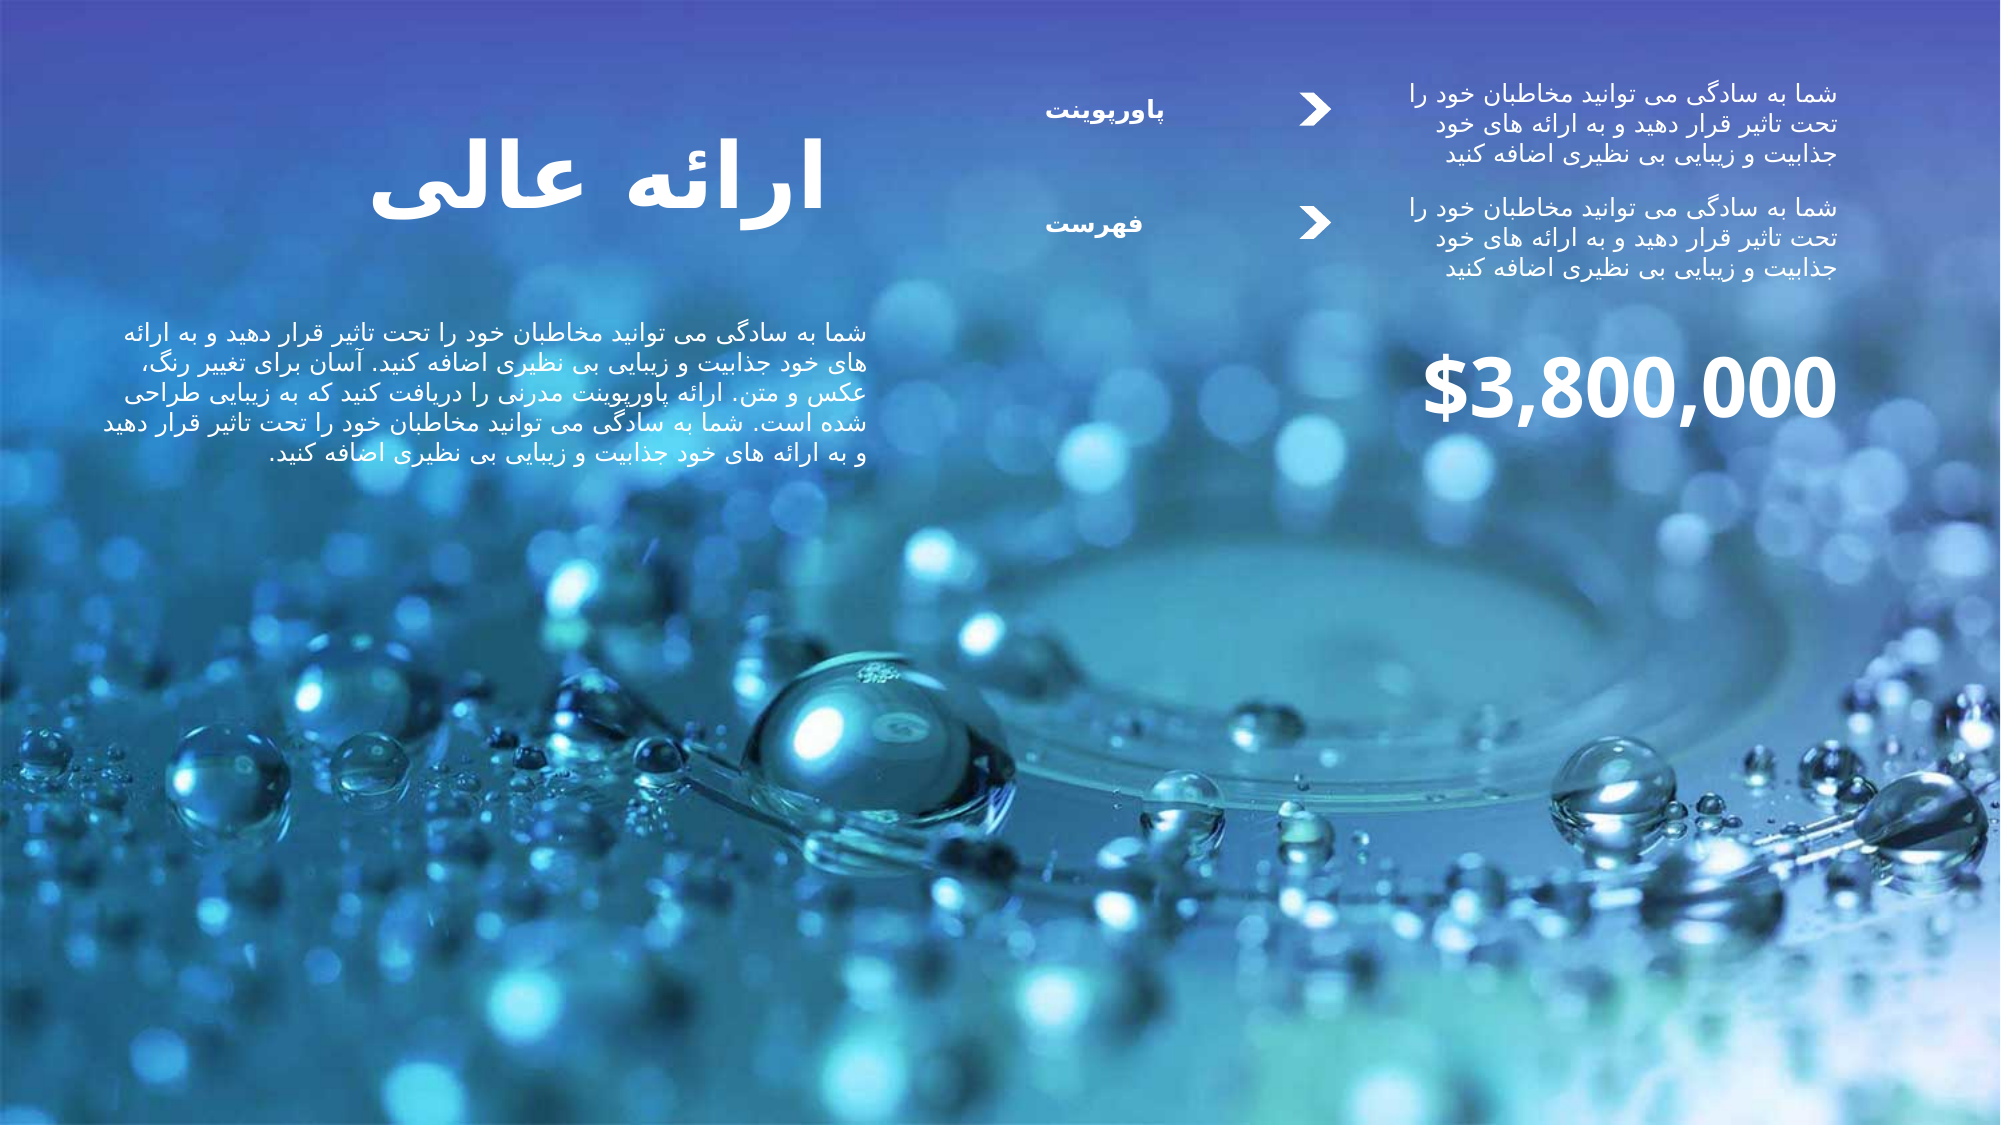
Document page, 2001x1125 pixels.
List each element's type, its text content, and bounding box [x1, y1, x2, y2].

text_box ارائه عالی [75, 109, 845, 234]
text_box شما به سادگی می توانید مخاطبان خود را تحت تاثیر قرار دهید و به ارائه های خود جذابیت و زیبایی بی نظیری اضافه کنید. آسان برای تغییر رنگ، عکس و متن. ارائه پاورپوینت مدرنی را دریافت کنید که به زیبایی طراحی شده است. شما به سادگی می توانید مخاطبان خود را تحت تاثیر قرار دهید و به ارائه های خود جذابیت و زیبایی بی نظیری اضافه کنید. [75, 309, 884, 474]
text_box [1029, 184, 1854, 291]
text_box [1029, 70, 1854, 177]
text_box $3,800,000 [1358, 327, 1854, 442]
picture [0, 0, 2001, 1125]
